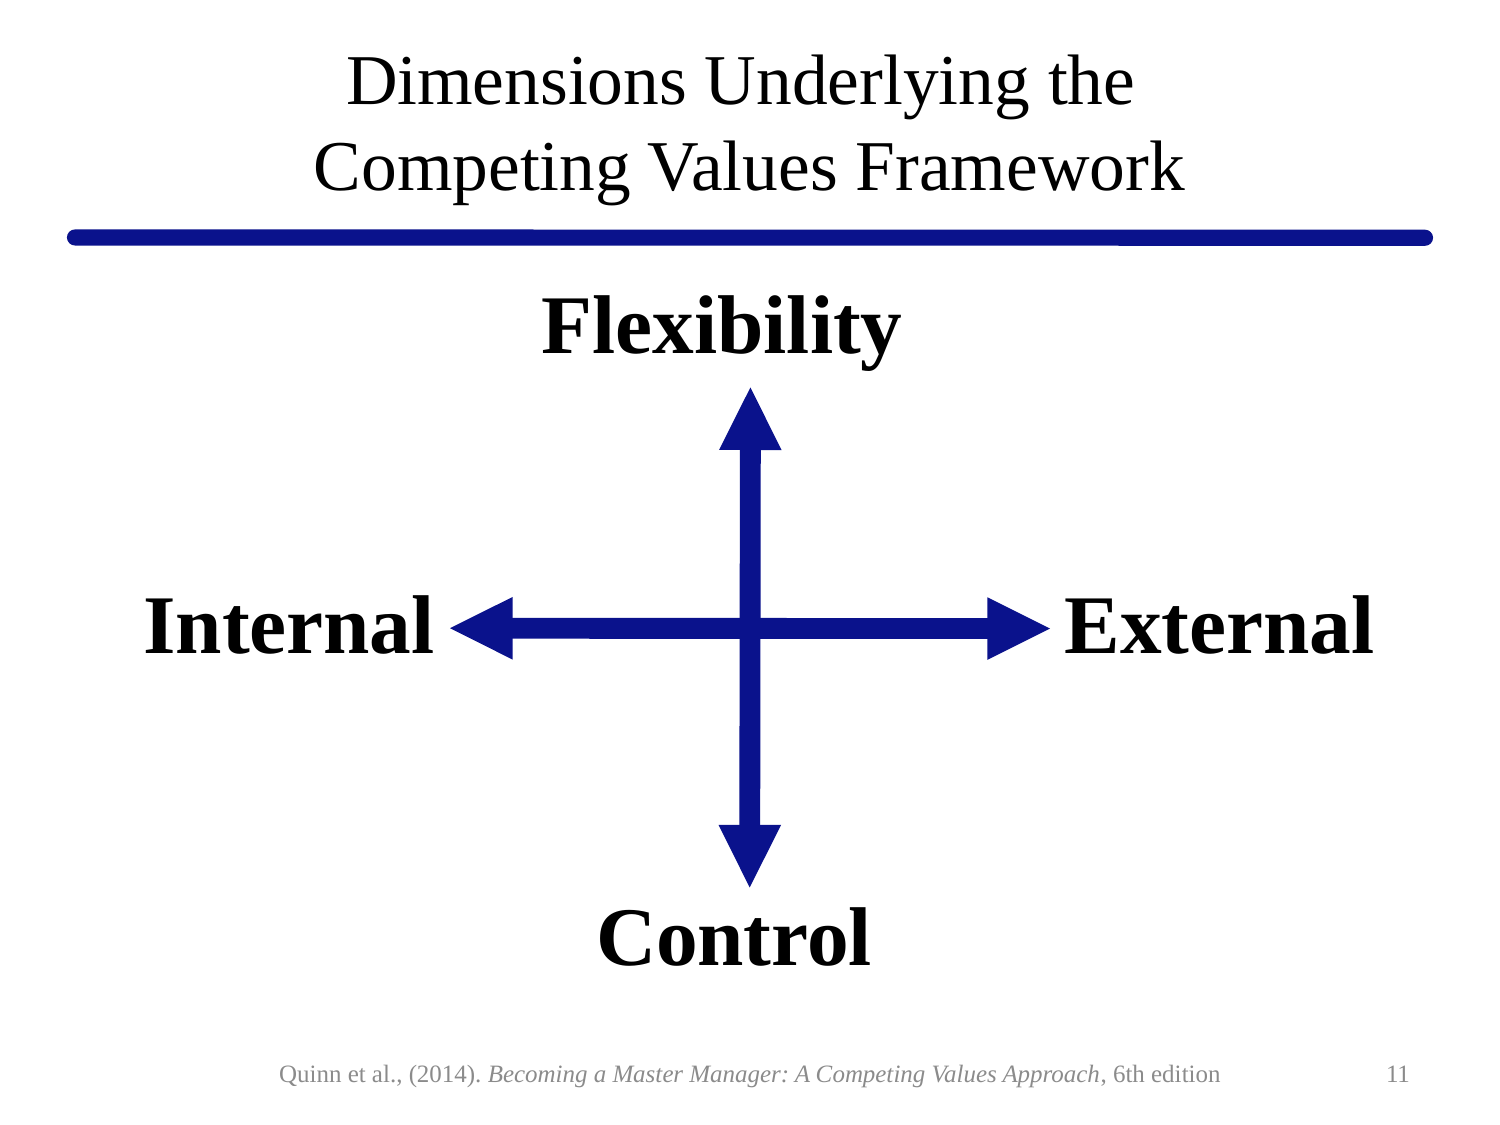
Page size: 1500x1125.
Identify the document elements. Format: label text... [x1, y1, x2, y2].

text_box Internal [112, 562, 444, 678]
slide_number 11 [1350, 1042, 1425, 1103]
text_box Control [581, 897, 919, 990]
text_box Flexibility [527, 262, 973, 378]
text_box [449, 387, 1051, 888]
title Dimensions Underlying the Competing Values Framework [75, 24, 1425, 213]
footer Quinn et al., (2014). Becoming a Master Manager: A Competing Values Approach, 6th edition [150, 1042, 1350, 1103]
text_box External [1054, 562, 1428, 678]
